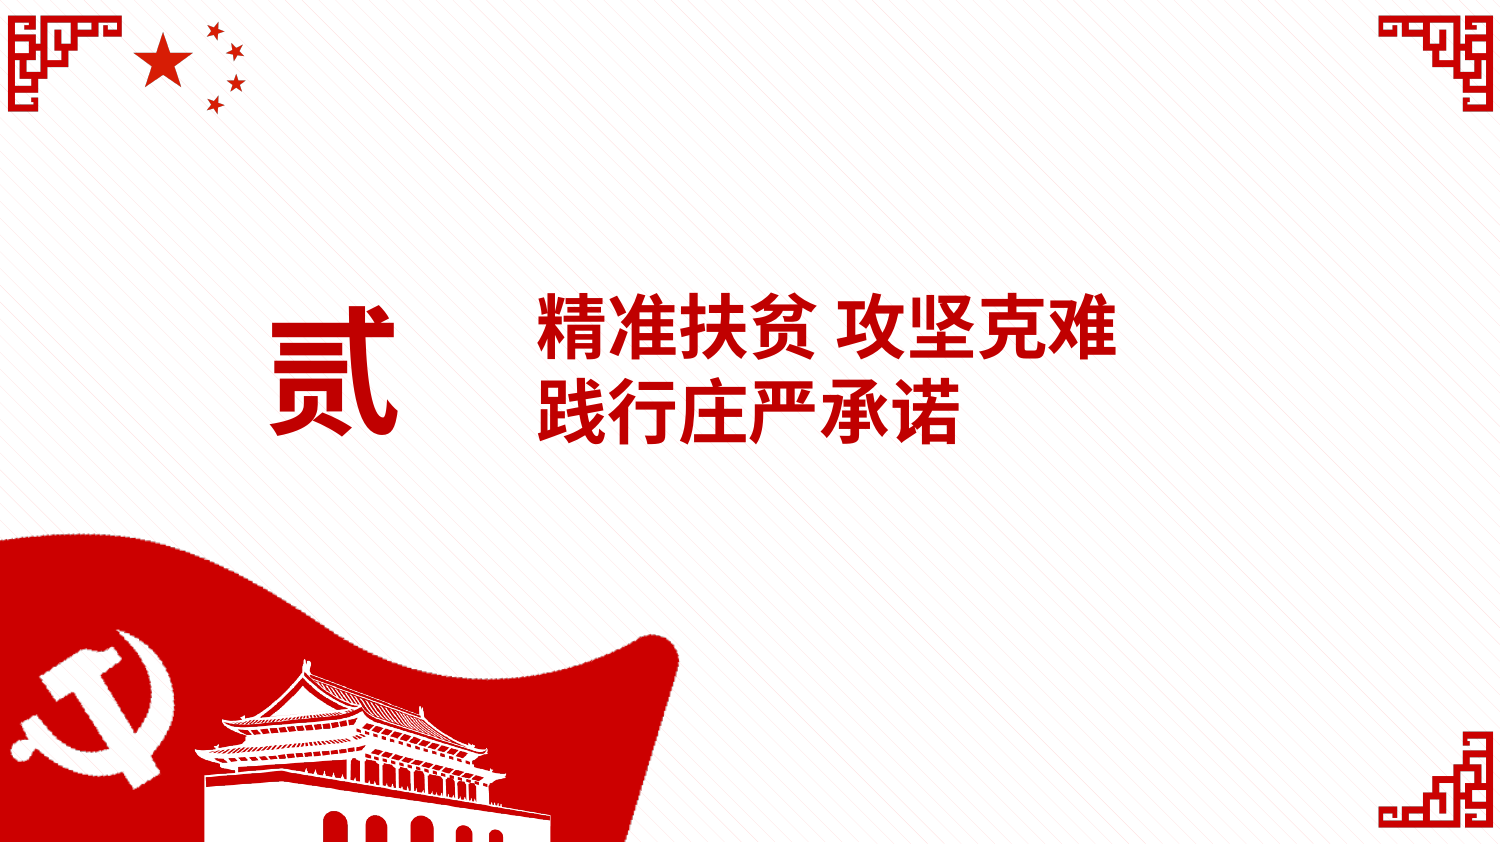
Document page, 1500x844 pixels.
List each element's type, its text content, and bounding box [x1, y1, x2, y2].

picture [0, 482, 737, 842]
picture [0, 0, 254, 132]
picture [1370, 0, 1500, 130]
picture [1370, 713, 1500, 844]
text_box 贰 [253, 280, 344, 457]
text_box 精准扶贫 攻坚克难 践行庄严承诺 [525, 277, 1455, 459]
